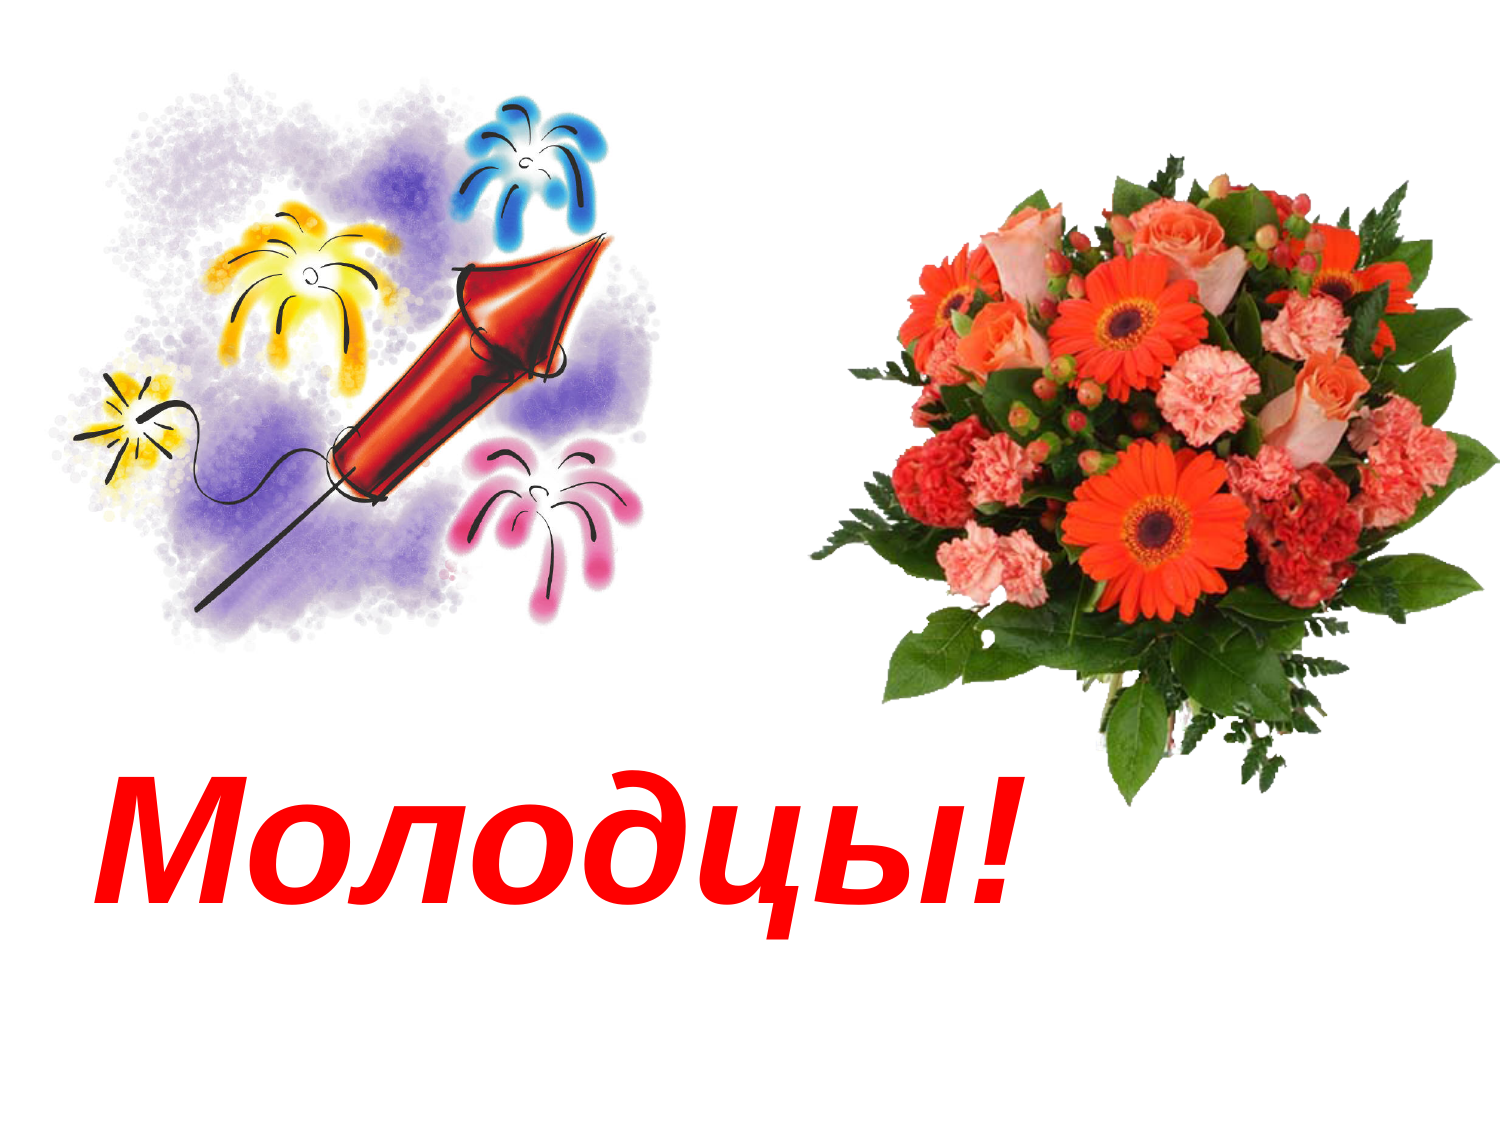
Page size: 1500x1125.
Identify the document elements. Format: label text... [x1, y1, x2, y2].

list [757, 136, 1500, 880]
text_box Молодцы! [76, 712, 1400, 948]
picture [29, 30, 668, 669]
